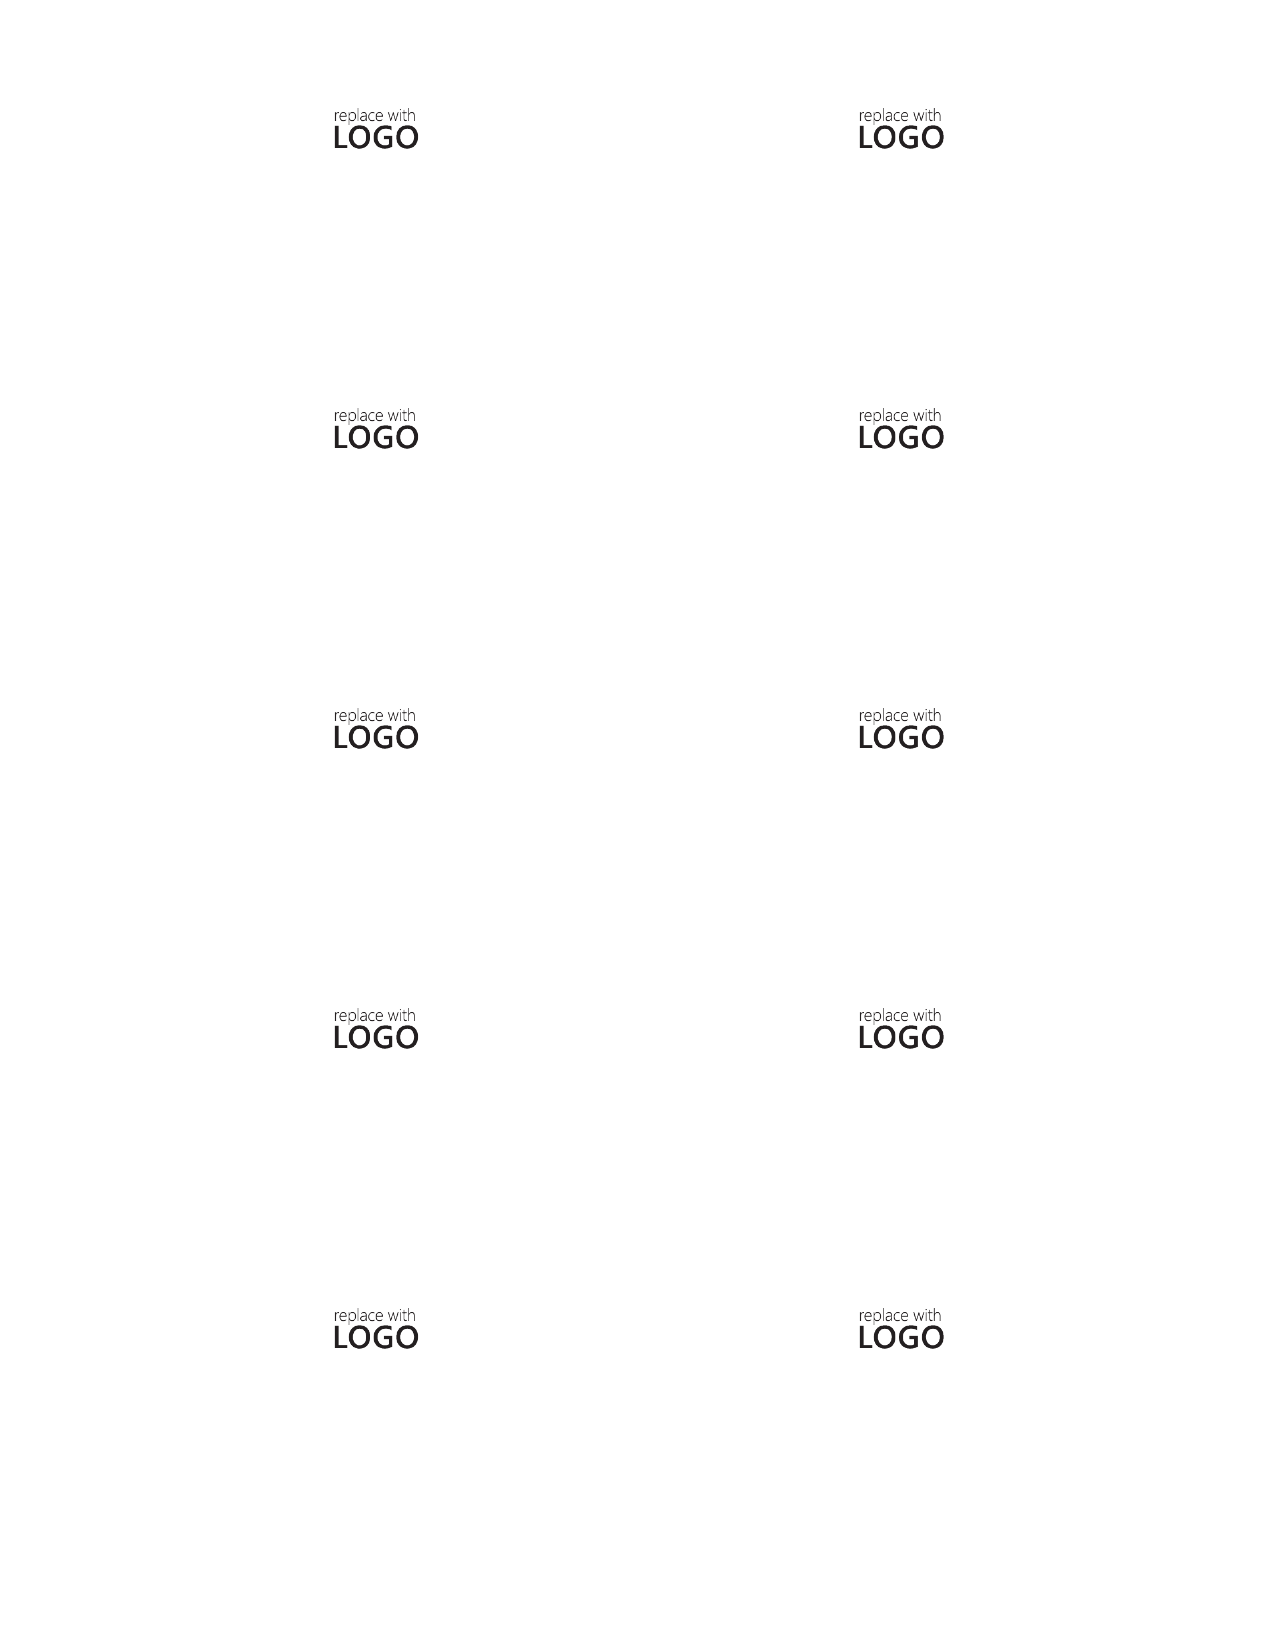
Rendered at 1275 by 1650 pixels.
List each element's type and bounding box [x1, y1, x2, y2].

picture [324, 101, 424, 158]
picture [850, 1301, 950, 1358]
picture [850, 101, 950, 158]
picture [324, 401, 424, 458]
picture [850, 401, 950, 458]
picture [324, 1001, 424, 1058]
picture [324, 1301, 424, 1358]
picture [850, 701, 950, 758]
picture [324, 701, 424, 758]
picture [850, 1001, 950, 1058]
